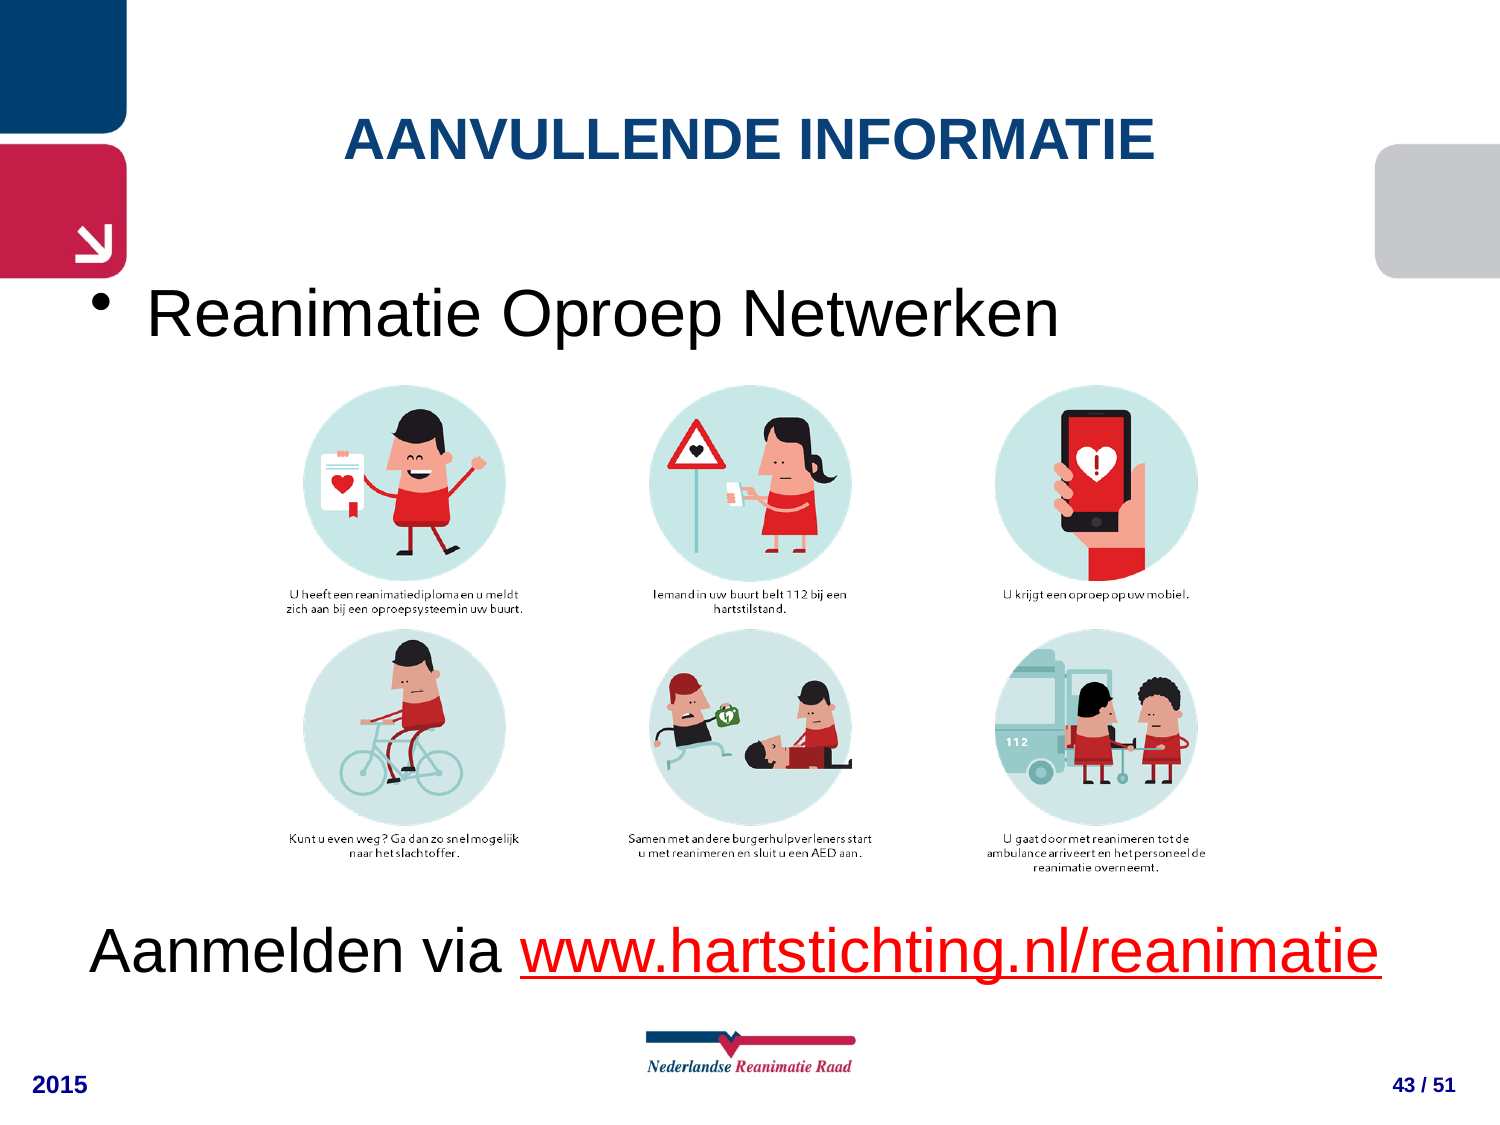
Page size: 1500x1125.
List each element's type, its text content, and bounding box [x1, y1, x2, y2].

list Reanimatie Oproep Netwerken Aanmelden via www.hartstichting.nl/reanimatie [75, 262, 1425, 1005]
picture [0, 0, 1500, 1125]
text_box AANVULLENDE INFORMATIE [32, 93, 1467, 169]
